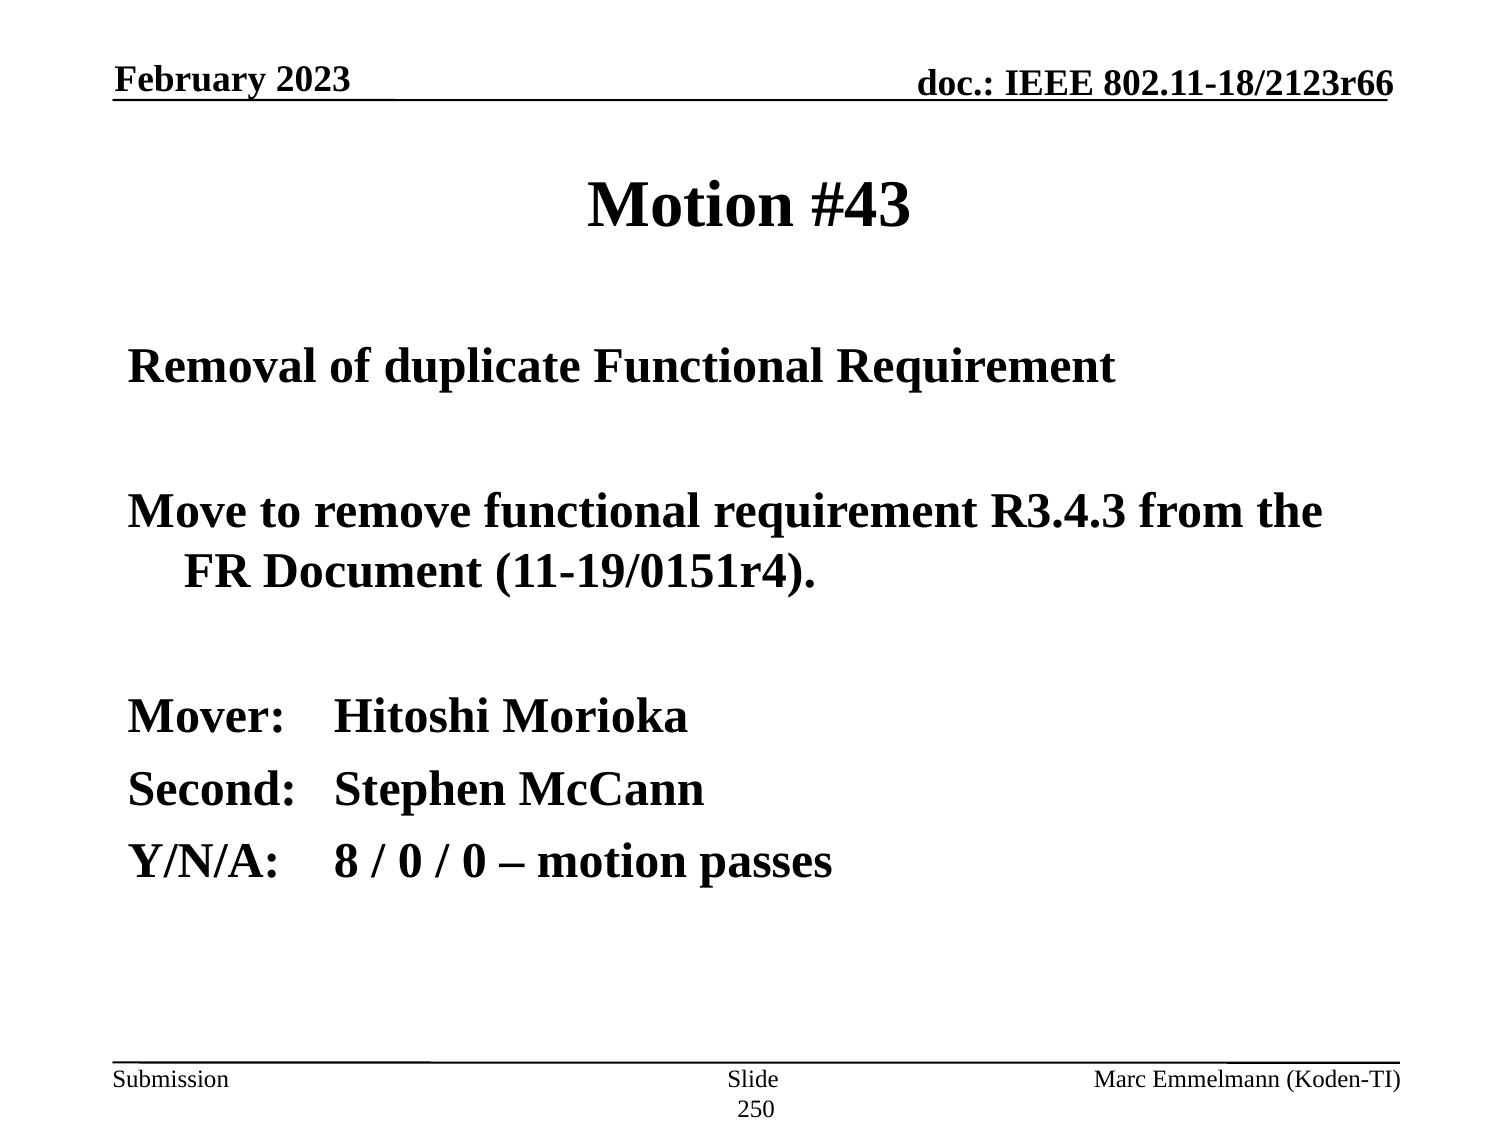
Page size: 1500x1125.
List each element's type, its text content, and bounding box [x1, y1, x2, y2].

list Removal of duplicate Functional Requirement Move to remove functional requirement R3.4.3 from the FR Document (11-19/0151r4). Mover: Hitoshi Morioka Second: Stephen McCann Y/N/A: 8 / 0 / 0 – motion passes [112, 324, 1388, 1000]
slide_number Slide 250 [712, 1061, 800, 1123]
title Motion #43 [112, 112, 1388, 288]
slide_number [114, 54, 423, 100]
footer Marc Emmelmann (Koden-TI) [878, 1061, 1402, 1093]
